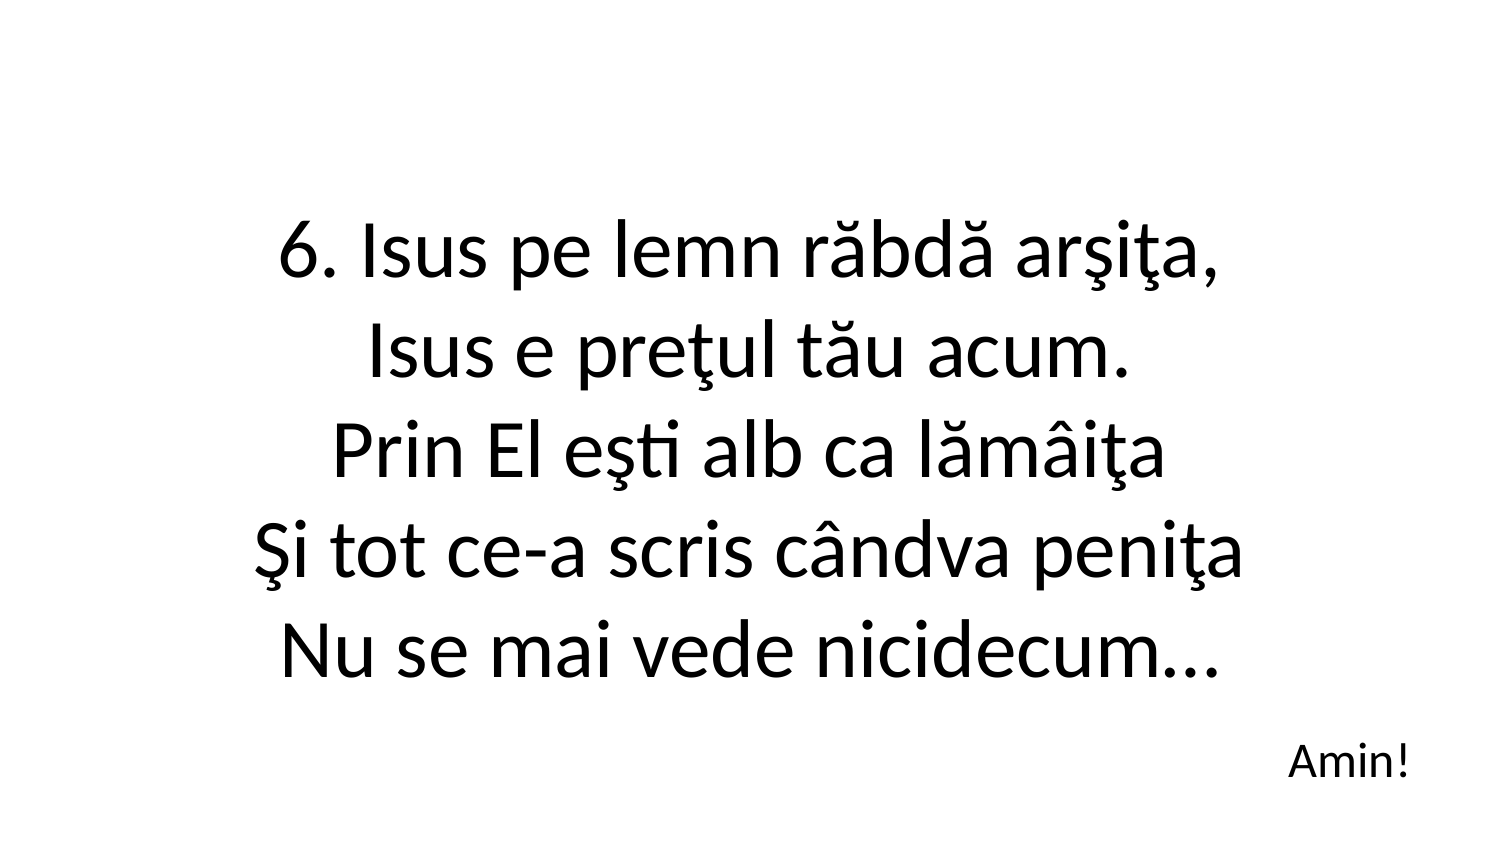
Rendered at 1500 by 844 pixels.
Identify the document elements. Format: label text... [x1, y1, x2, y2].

text_box 6. Isus pe lemn răbdă arşiţa, Isus e preţul tău acum. Prin El eşti alb ca lămâiţa Şi tot ce-a scris cândva peniţa Nu se mai vede nicidecum… [238, 142, 1262, 702]
text_box Amin! [1273, 674, 1427, 795]
